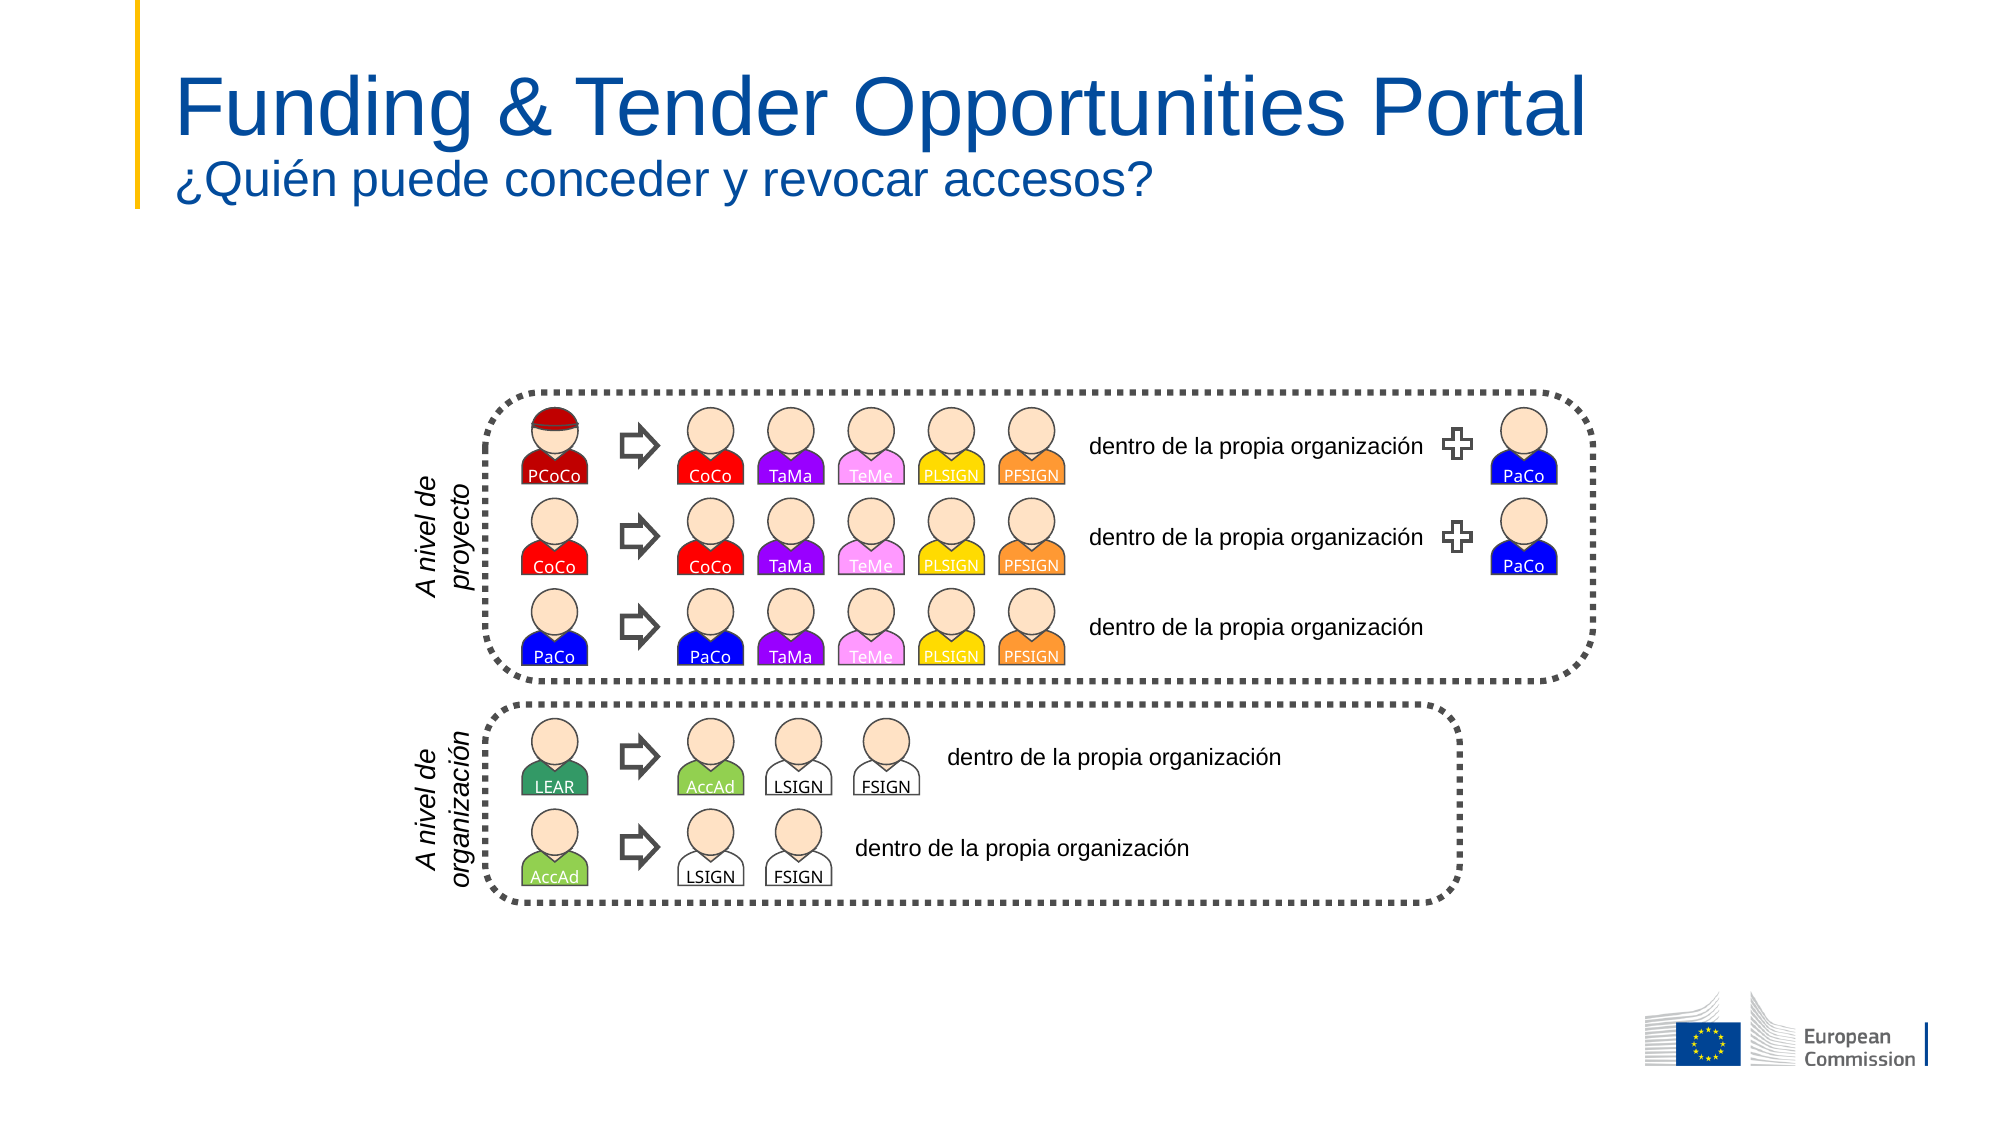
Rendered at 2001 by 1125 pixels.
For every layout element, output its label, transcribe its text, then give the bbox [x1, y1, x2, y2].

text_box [406, 392, 1593, 921]
picture [1645, 991, 1928, 1066]
title Funding & Tender Opportunities Portal ¿Quién puede conceder y revocar accesos? [159, 79, 1885, 208]
